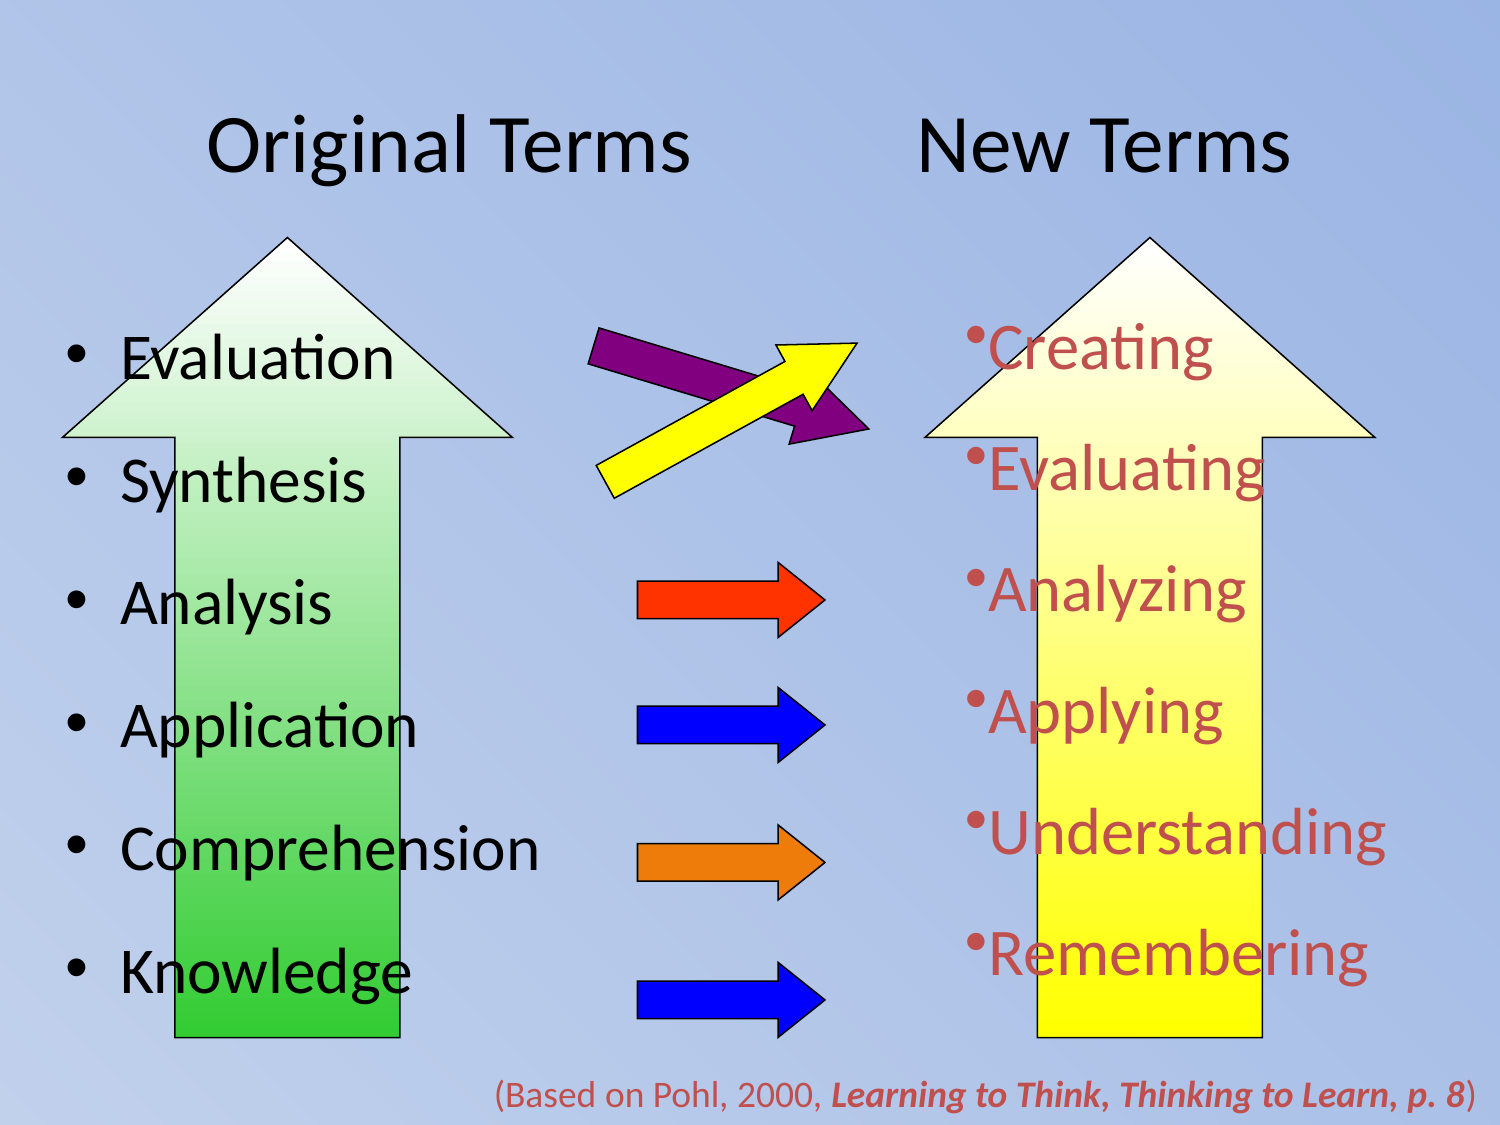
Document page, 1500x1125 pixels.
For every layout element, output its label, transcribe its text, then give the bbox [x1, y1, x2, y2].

text_box [637, 562, 826, 638]
text_box [637, 962, 826, 1038]
text_box Creating Evaluating Analyzing Applying Understanding Remembering [949, 287, 1500, 997]
text_box [764, 389, 869, 445]
text_box [1094, 237, 1206, 287]
list Evaluation Synthesis Analysis Application Comprehension Knowledge [50, 275, 700, 1018]
text_box [245, 237, 330, 275]
text_box [174, 1018, 400, 1038]
text_box [637, 824, 826, 900]
text_box [596, 343, 858, 499]
text_box [1037, 997, 1263, 1038]
text_box [637, 687, 826, 763]
text_box [588, 327, 758, 401]
title Original Terms New Terms [75, 45, 1425, 233]
text_box [924, 416, 949, 438]
text_box (Based on Pohl, 2000, Learning to Think, Thinking to Learn, p. 8) [50, 1062, 1500, 1123]
